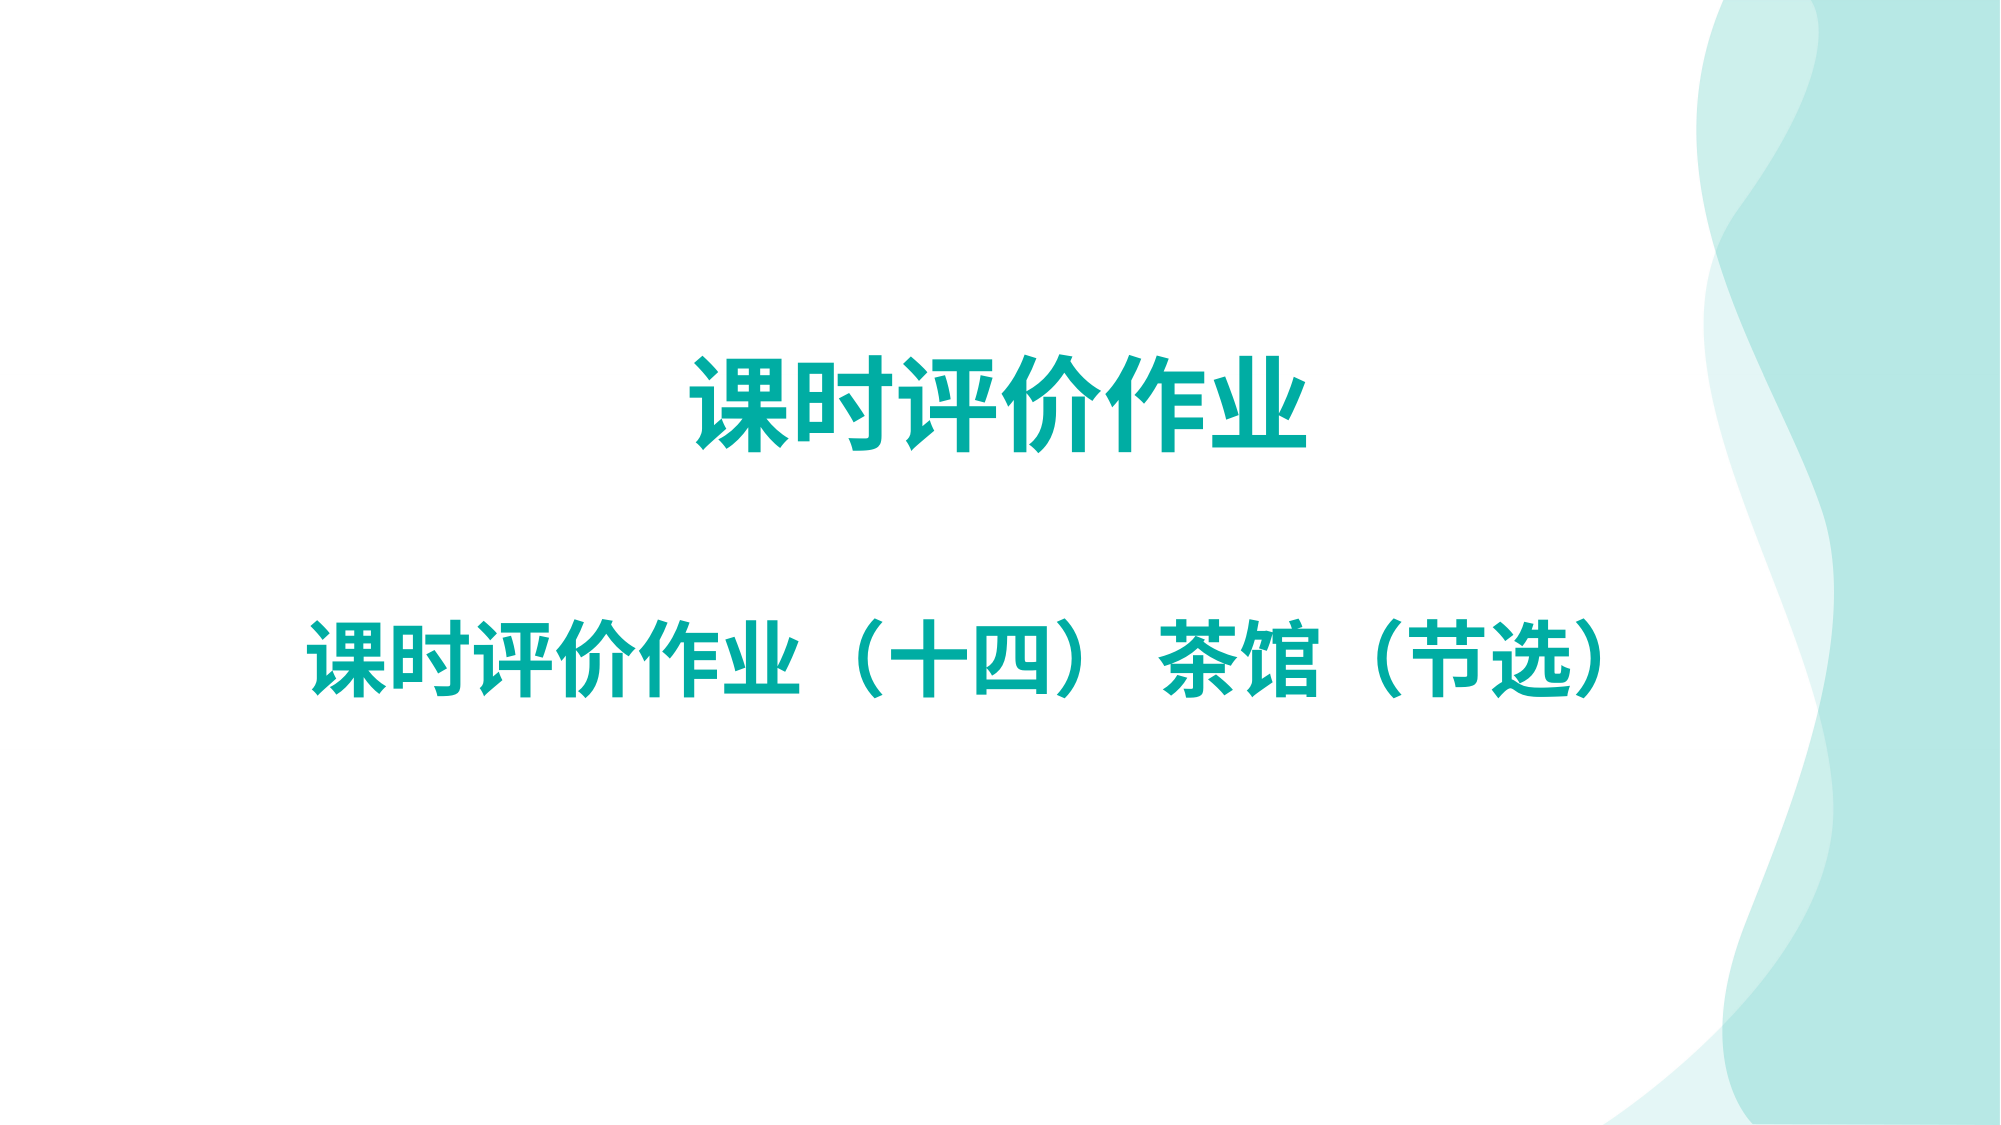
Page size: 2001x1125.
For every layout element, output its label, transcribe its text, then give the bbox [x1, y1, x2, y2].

picture [0, 461, 2000, 1125]
text_box 课时评价作业 [0, 329, 2000, 461]
text_box 课时评价作业（十四） 茶馆（节选） [76, 602, 1884, 805]
picture [0, 0, 2000, 329]
